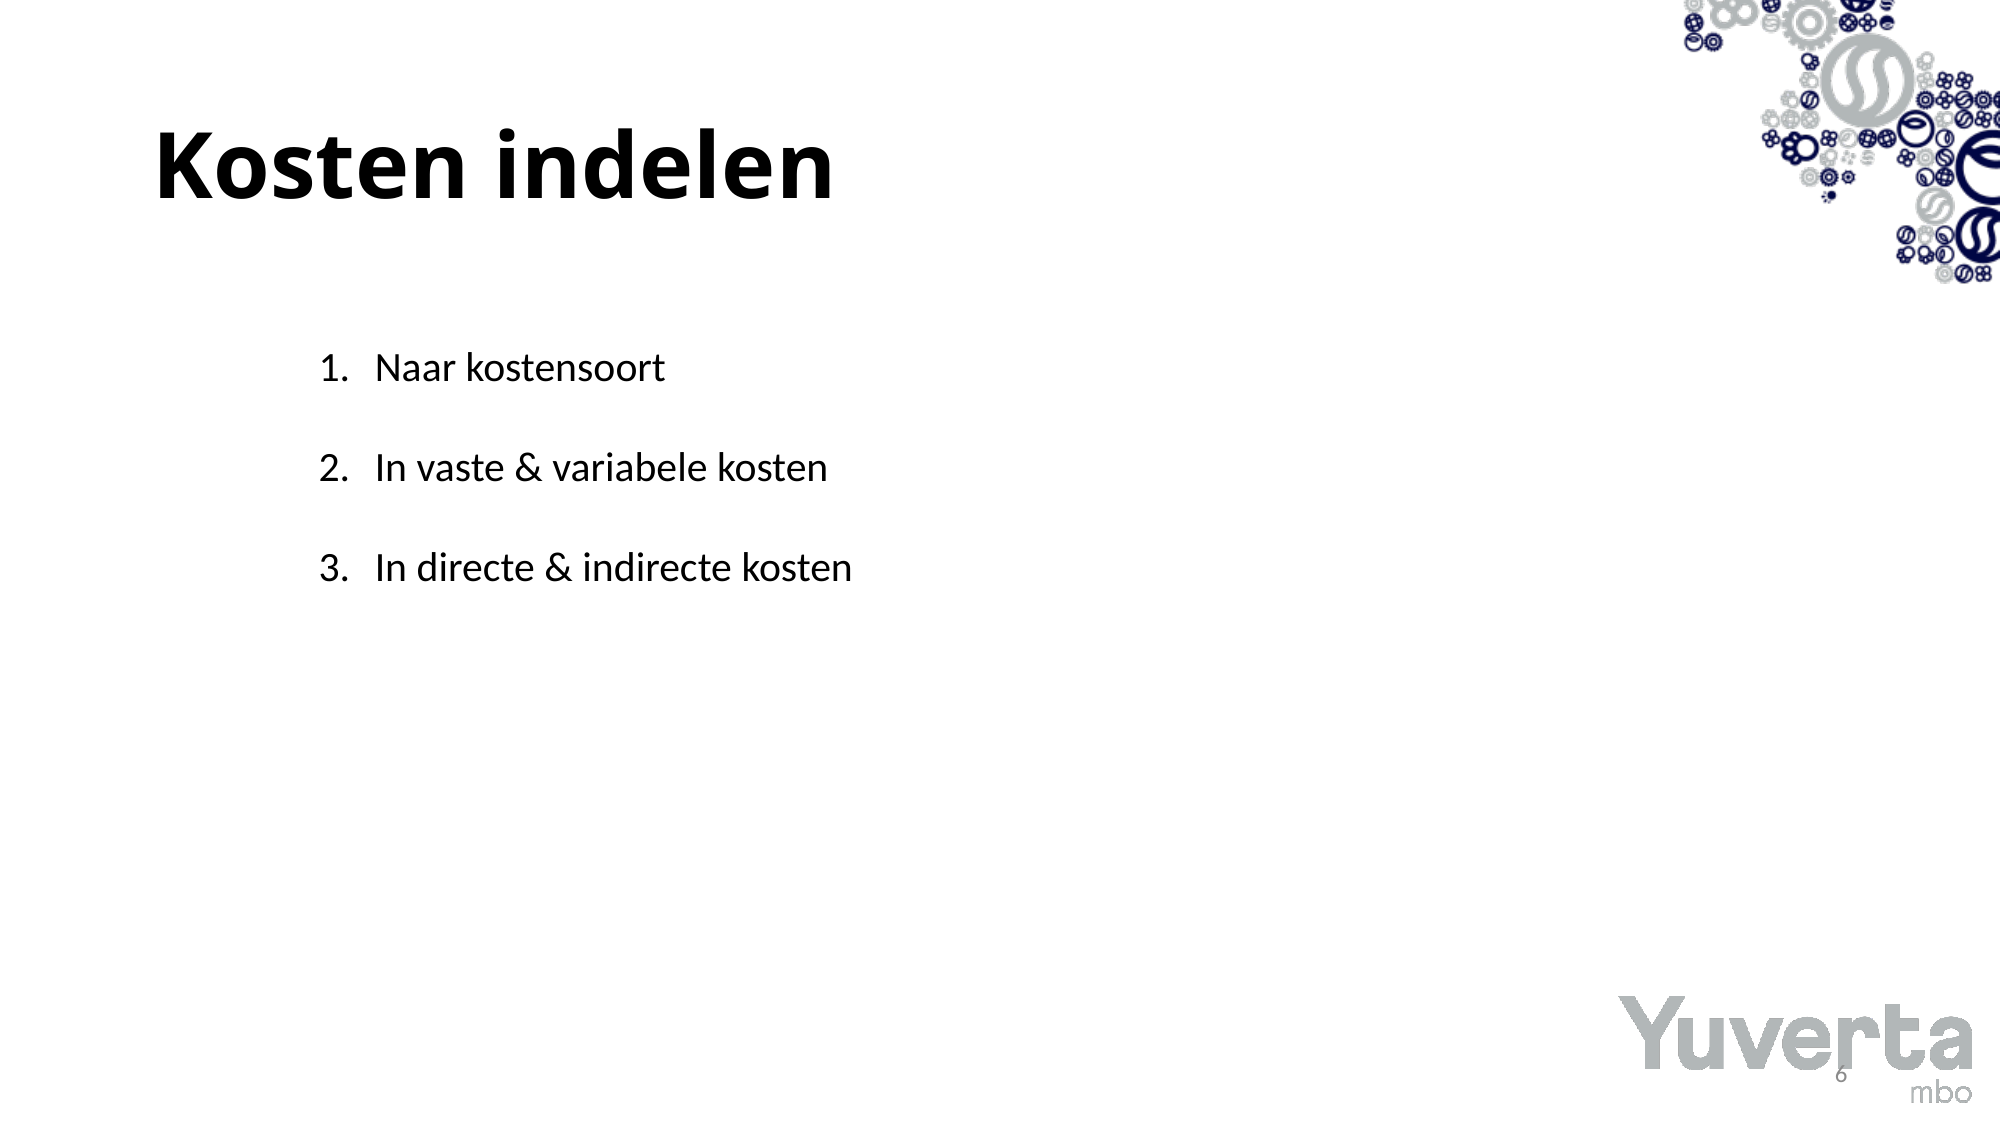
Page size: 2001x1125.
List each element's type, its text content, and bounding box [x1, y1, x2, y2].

picture [0, 0, 2000, 1125]
title Kosten indelen [137, 59, 1863, 278]
text_box Naar kostensoort In vaste & variabele kosten In directe & indirecte kosten [303, 332, 1305, 598]
slide_number 6 [1412, 1042, 1863, 1103]
